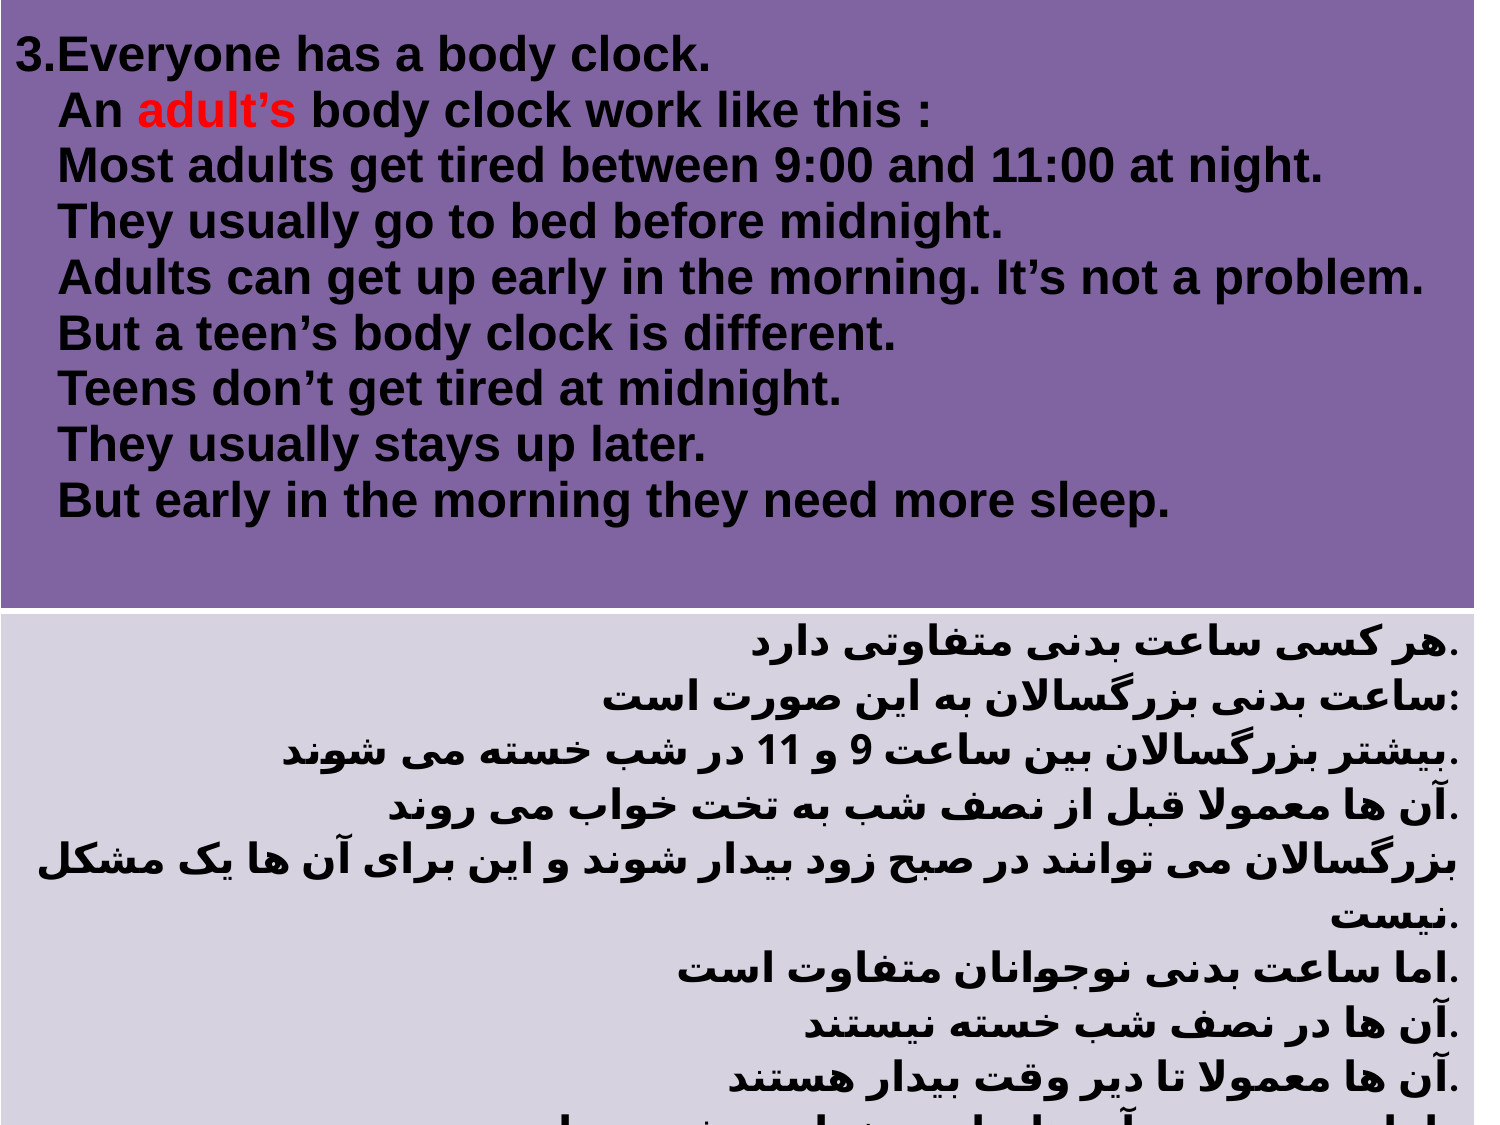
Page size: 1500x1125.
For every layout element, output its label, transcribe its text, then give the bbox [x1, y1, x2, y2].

table_header 3.Everyone has a body clock. An adult’s body clock work like this : Most adults get tired between 9:00 and 11:00 at night. They usually go to bed before midnight. Adults can get up early in the morning. It’s not a problem. But a teen’s body clock is different. Teens don’t get tired at midnight. They usually stays up later. But early in the morning they need more sleep. [1, 0, 1474, 608]
table_cell هر کسی ساعت بدنی متفاوتی دارد. ساعت بدنی بزرگسالان به این صورت است: بیشتر بزرگسالان بین ساعت 9 و 11 در شب خسته می شوند. آن ها معمولا قبل از نصف شب به تخت خواب می روند. بزرگسالان می توانند در صبح زود بیدار شوند و این برای آن ها یک مشکل نیست. اما ساعت بدنی نوجوانان متفاوت است. آن ها در نصف شب خسته نیستند. آن ها معمولا تا دیر وقت بیدار هستند. اما در صبح زود آن ها نیاز به خواب بیشتری دارند. [1, 614, 1474, 1125]
